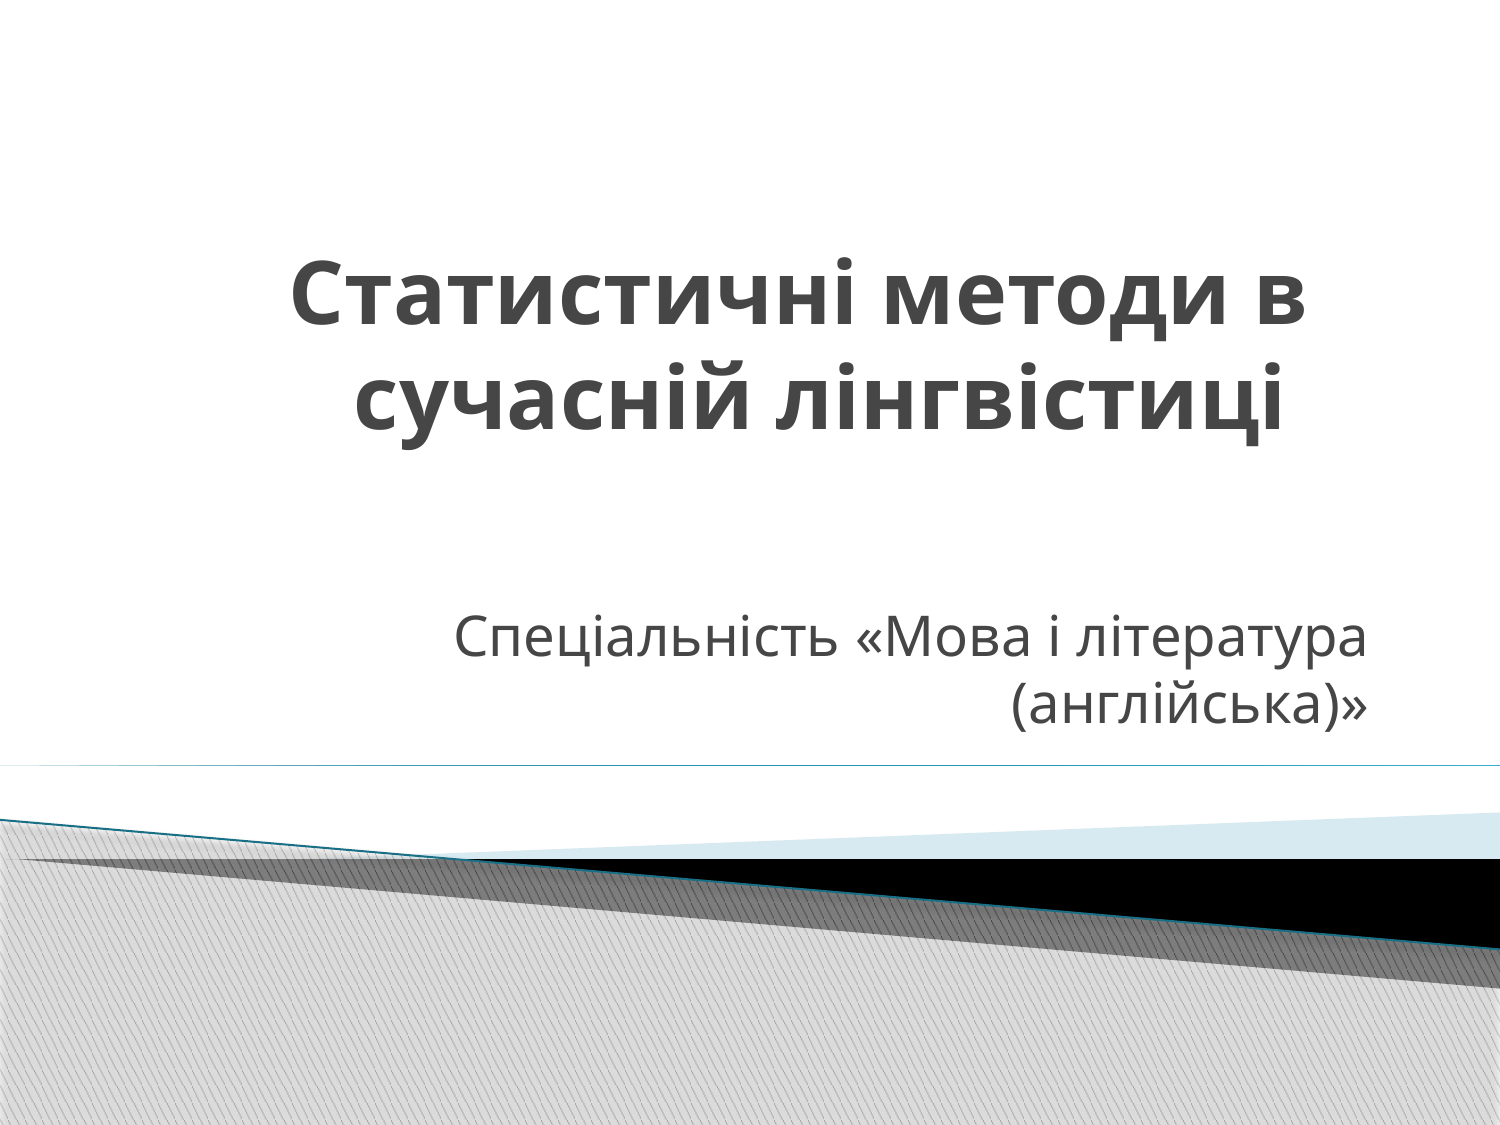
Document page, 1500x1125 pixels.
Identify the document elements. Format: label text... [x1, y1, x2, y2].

title Статистичні методи в сучасній лінгвістиці [147, 160, 1325, 455]
subtitle Спеціальність «Мова і література (англійська)» [112, 592, 1388, 790]
picture [5, 859, 1500, 989]
